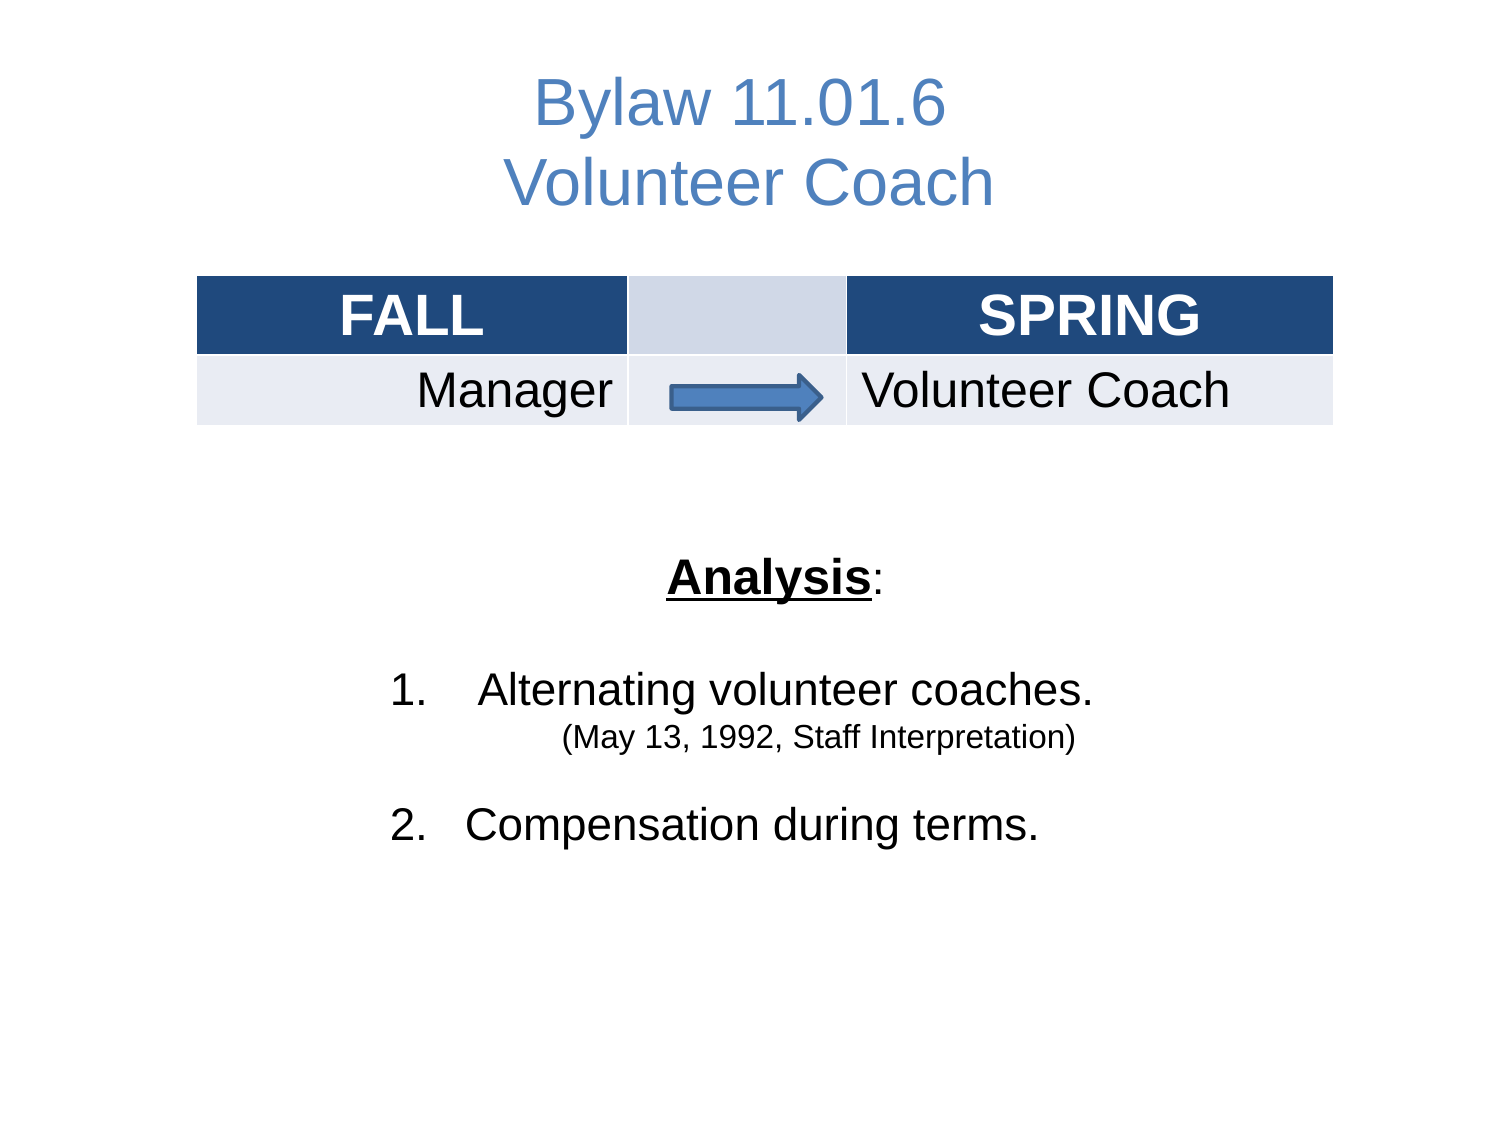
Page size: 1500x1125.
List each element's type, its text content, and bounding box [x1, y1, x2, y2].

table_header [629, 276, 846, 354]
table_cell Volunteer Coach [847, 356, 1333, 425]
table_cell Manager [197, 356, 627, 425]
table_header SPRING [847, 276, 1333, 354]
title Bylaw 11.01.6 Volunteer Coach [75, 45, 1425, 233]
text_box [669, 373, 824, 422]
table_header FALL [197, 276, 627, 354]
table_cell [629, 356, 846, 425]
text_box Analysis: Alternating volunteer coaches. (May 13, 1992, Staff Interpretation) Compensation during terms. [374, 537, 1189, 858]
